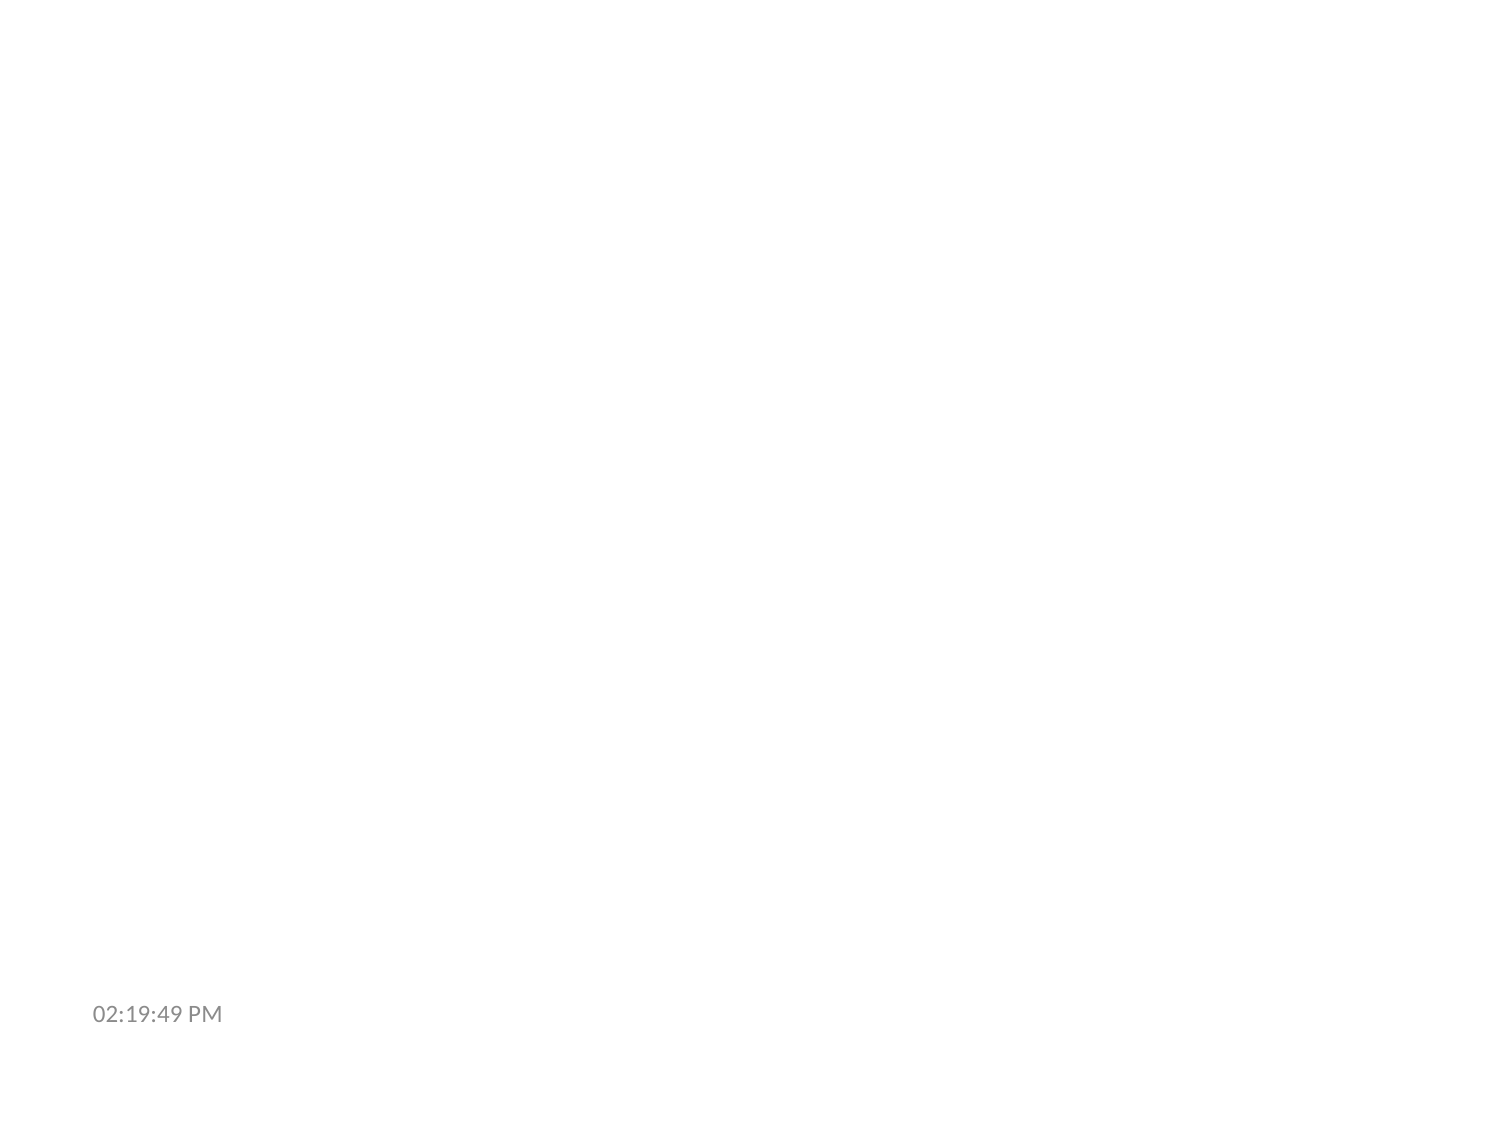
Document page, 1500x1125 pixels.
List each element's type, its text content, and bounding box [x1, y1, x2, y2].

text_box 3:35:09 PM [77, 982, 428, 1043]
